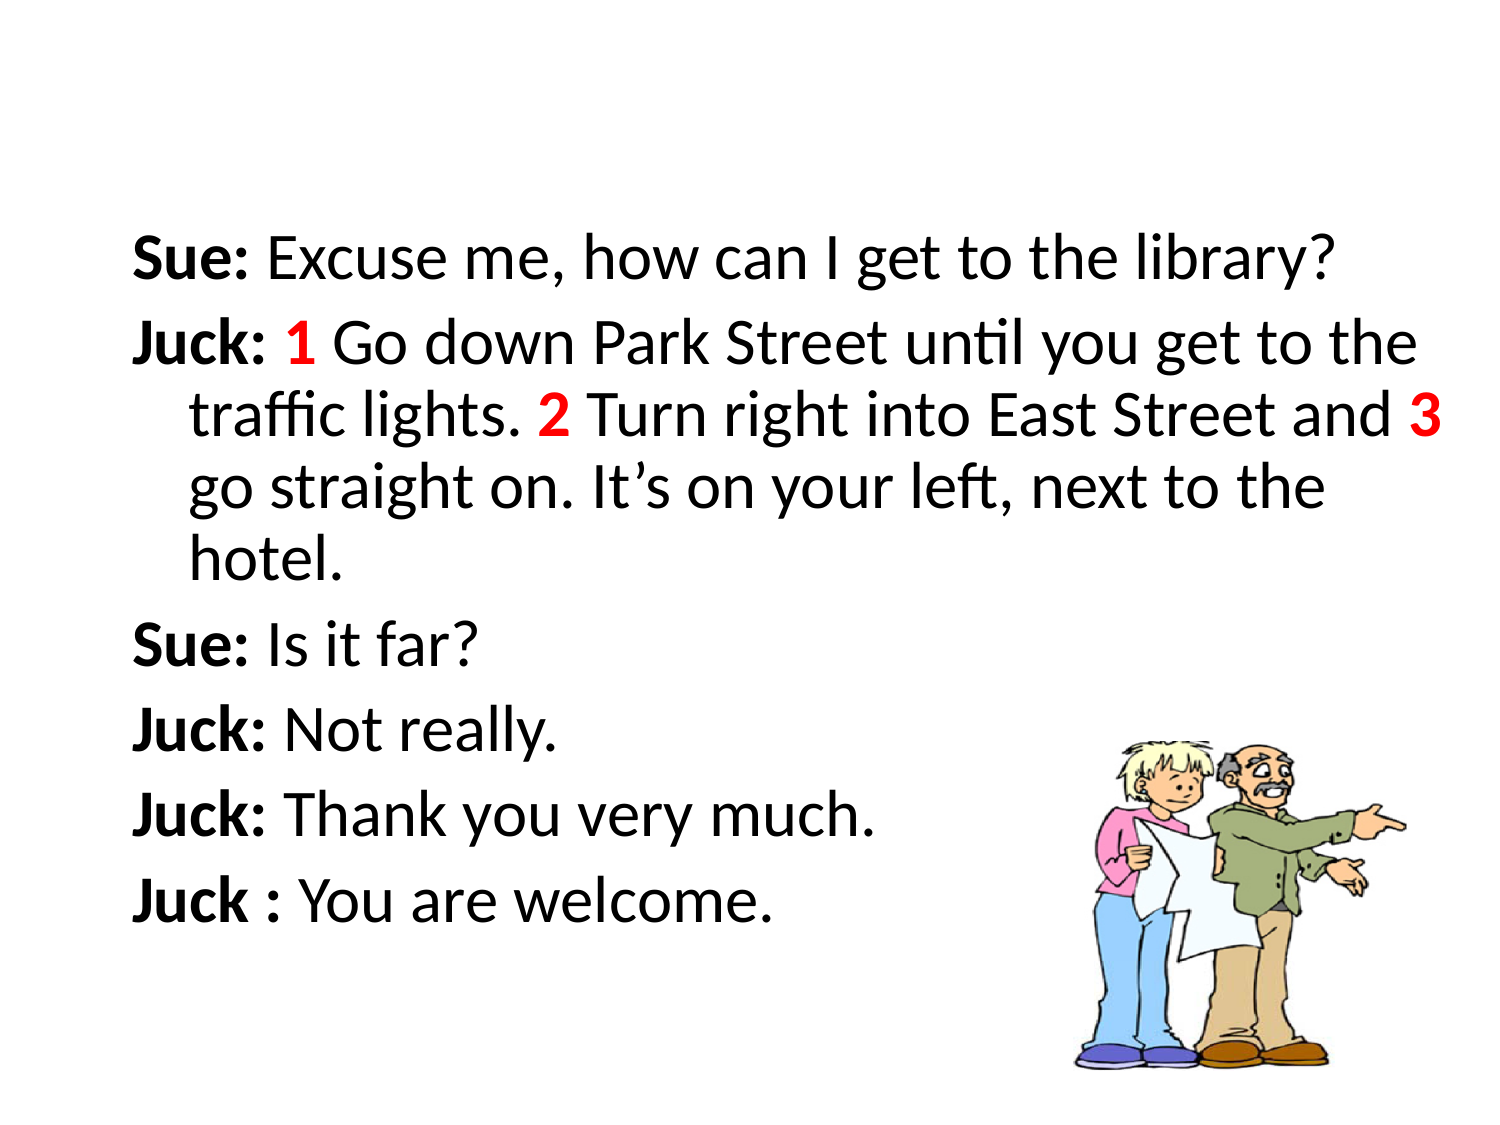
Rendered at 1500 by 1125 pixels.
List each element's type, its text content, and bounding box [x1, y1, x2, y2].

list Sue: Excuse me, how can I get to the library? Juck: 1 Go down Park Street until you get to the traffic lights. 2 Turn right into East Street and 3 go straight on. It’s on your left, next to the hotel. Sue: Is it far? Juck: Not really. Juck: Thank you very much. Juck : You are welcome. [117, 35, 1500, 1125]
picture [1054, 740, 1430, 1073]
